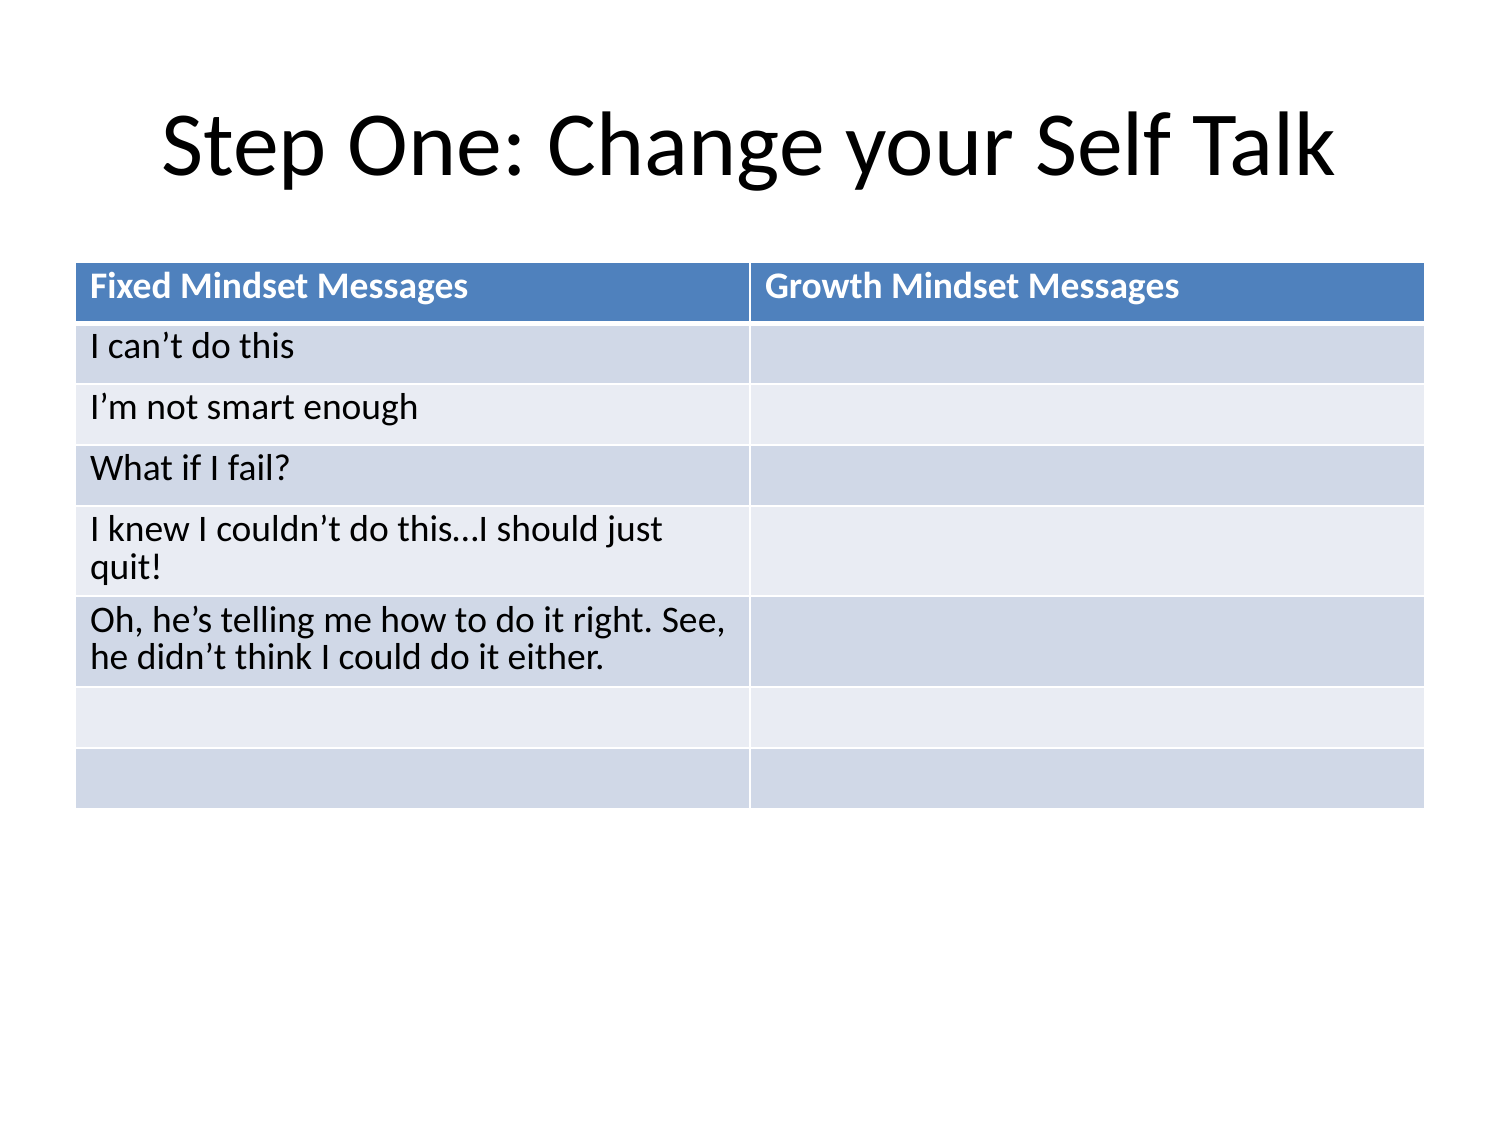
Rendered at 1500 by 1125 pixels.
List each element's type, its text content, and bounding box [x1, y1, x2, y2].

table_cell I knew I couldn’t do this…I should just quit! [76, 507, 749, 595]
table_header Fixed Mindset Messages [76, 263, 749, 321]
table_cell [751, 597, 1424, 686]
table_cell [751, 507, 1424, 595]
table_cell [751, 446, 1424, 505]
table_cell What if I fail? [76, 446, 749, 505]
table_cell [751, 688, 1424, 747]
table_cell [751, 749, 1424, 808]
table_cell I can’t do this [76, 326, 749, 383]
table_cell I’m not smart enough [76, 385, 749, 444]
table_cell [76, 749, 749, 808]
table_header Growth Mindset Messages [751, 263, 1424, 321]
title Step One: Change your Self Talk [75, 45, 1425, 233]
table_cell [751, 385, 1424, 444]
table_cell [76, 688, 749, 747]
table_cell Oh, he’s telling me how to do it right. See, he didn’t think I could do it either. [76, 597, 749, 686]
table_cell [751, 326, 1424, 383]
